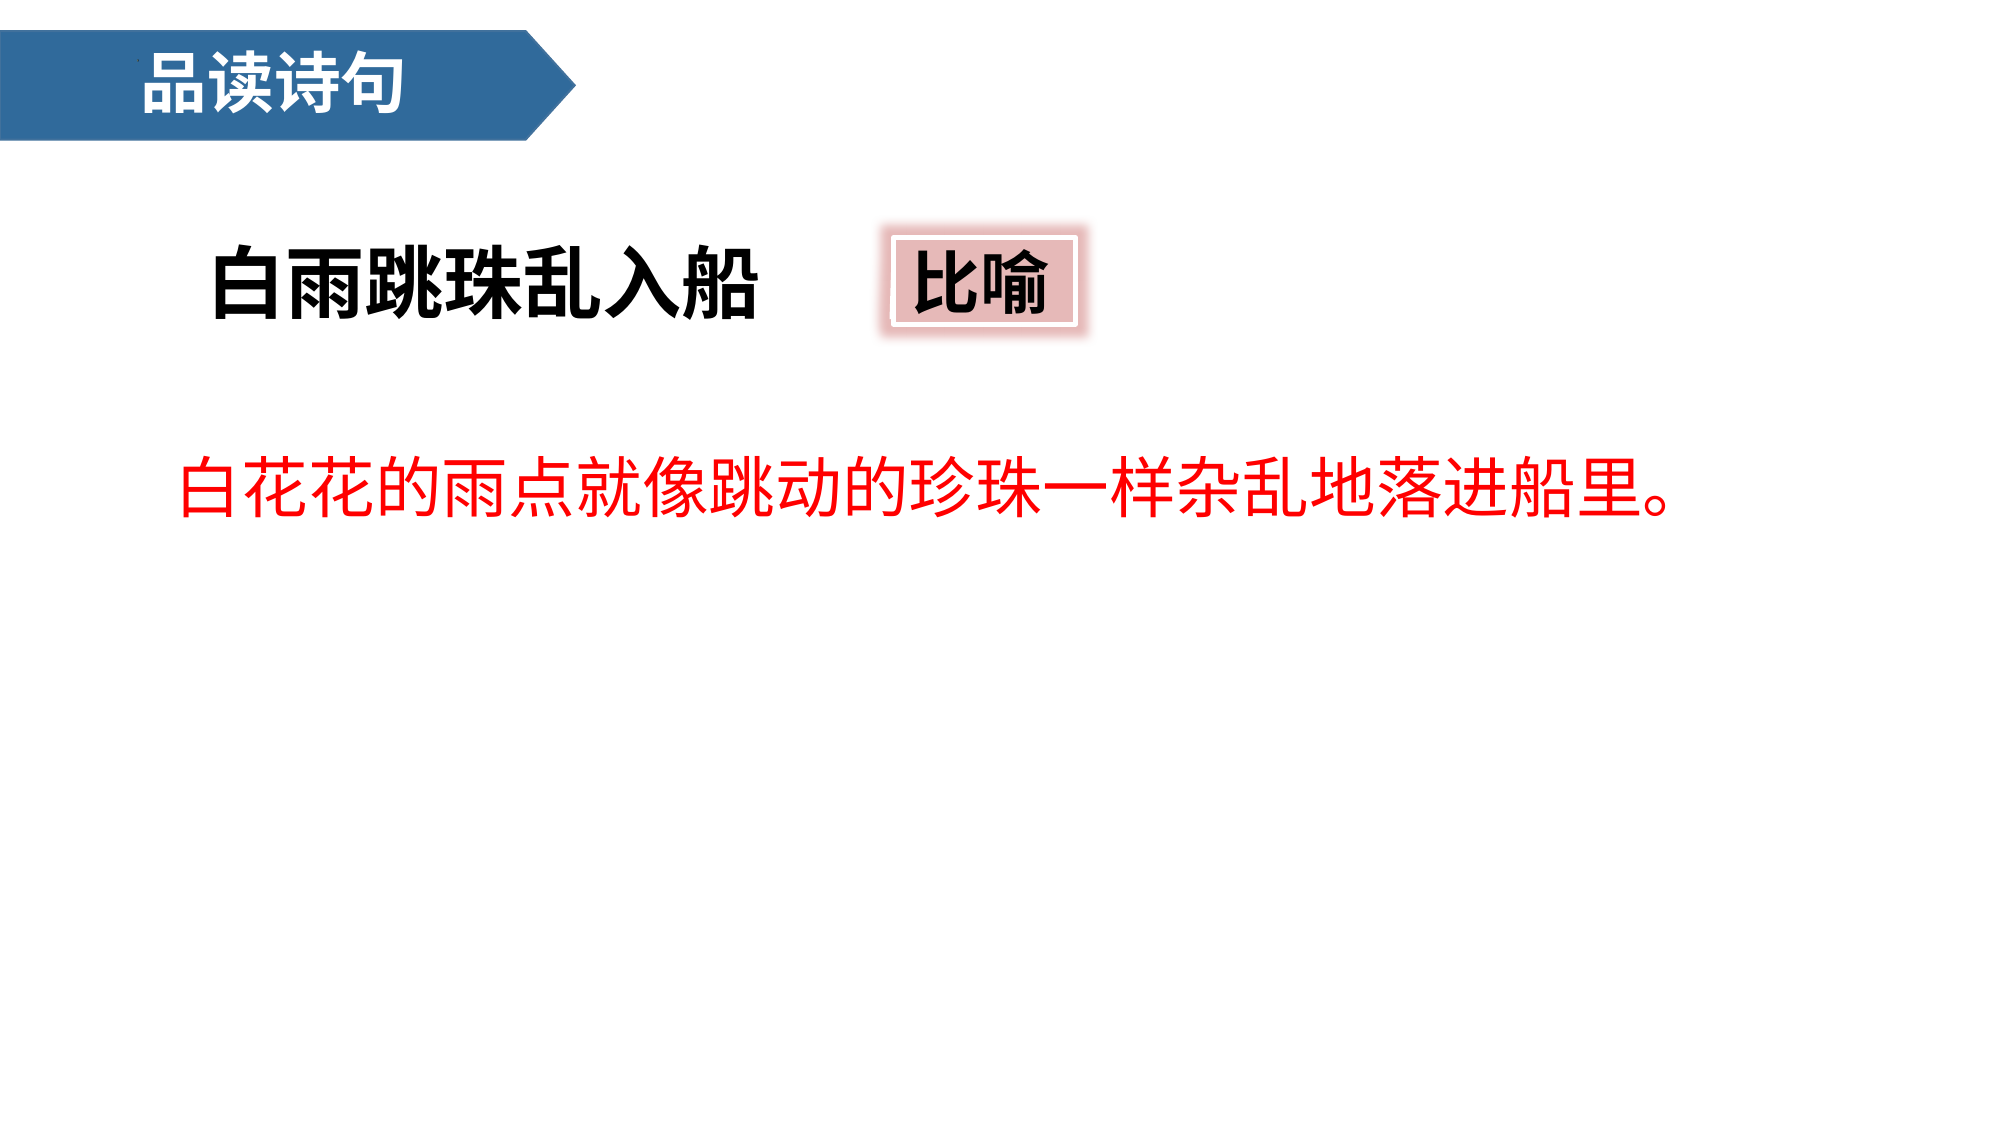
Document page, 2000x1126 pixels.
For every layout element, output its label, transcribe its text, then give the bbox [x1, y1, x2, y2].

text_box 比喻 [889, 235, 1078, 327]
text_box 品读诗句 [125, 42, 459, 125]
text_box 白雨跳珠乱入船 [188, 223, 779, 337]
text_box 白花花的雨点就像跳动的珍珠一样杂乱地落进船里。 [102, 437, 1792, 535]
